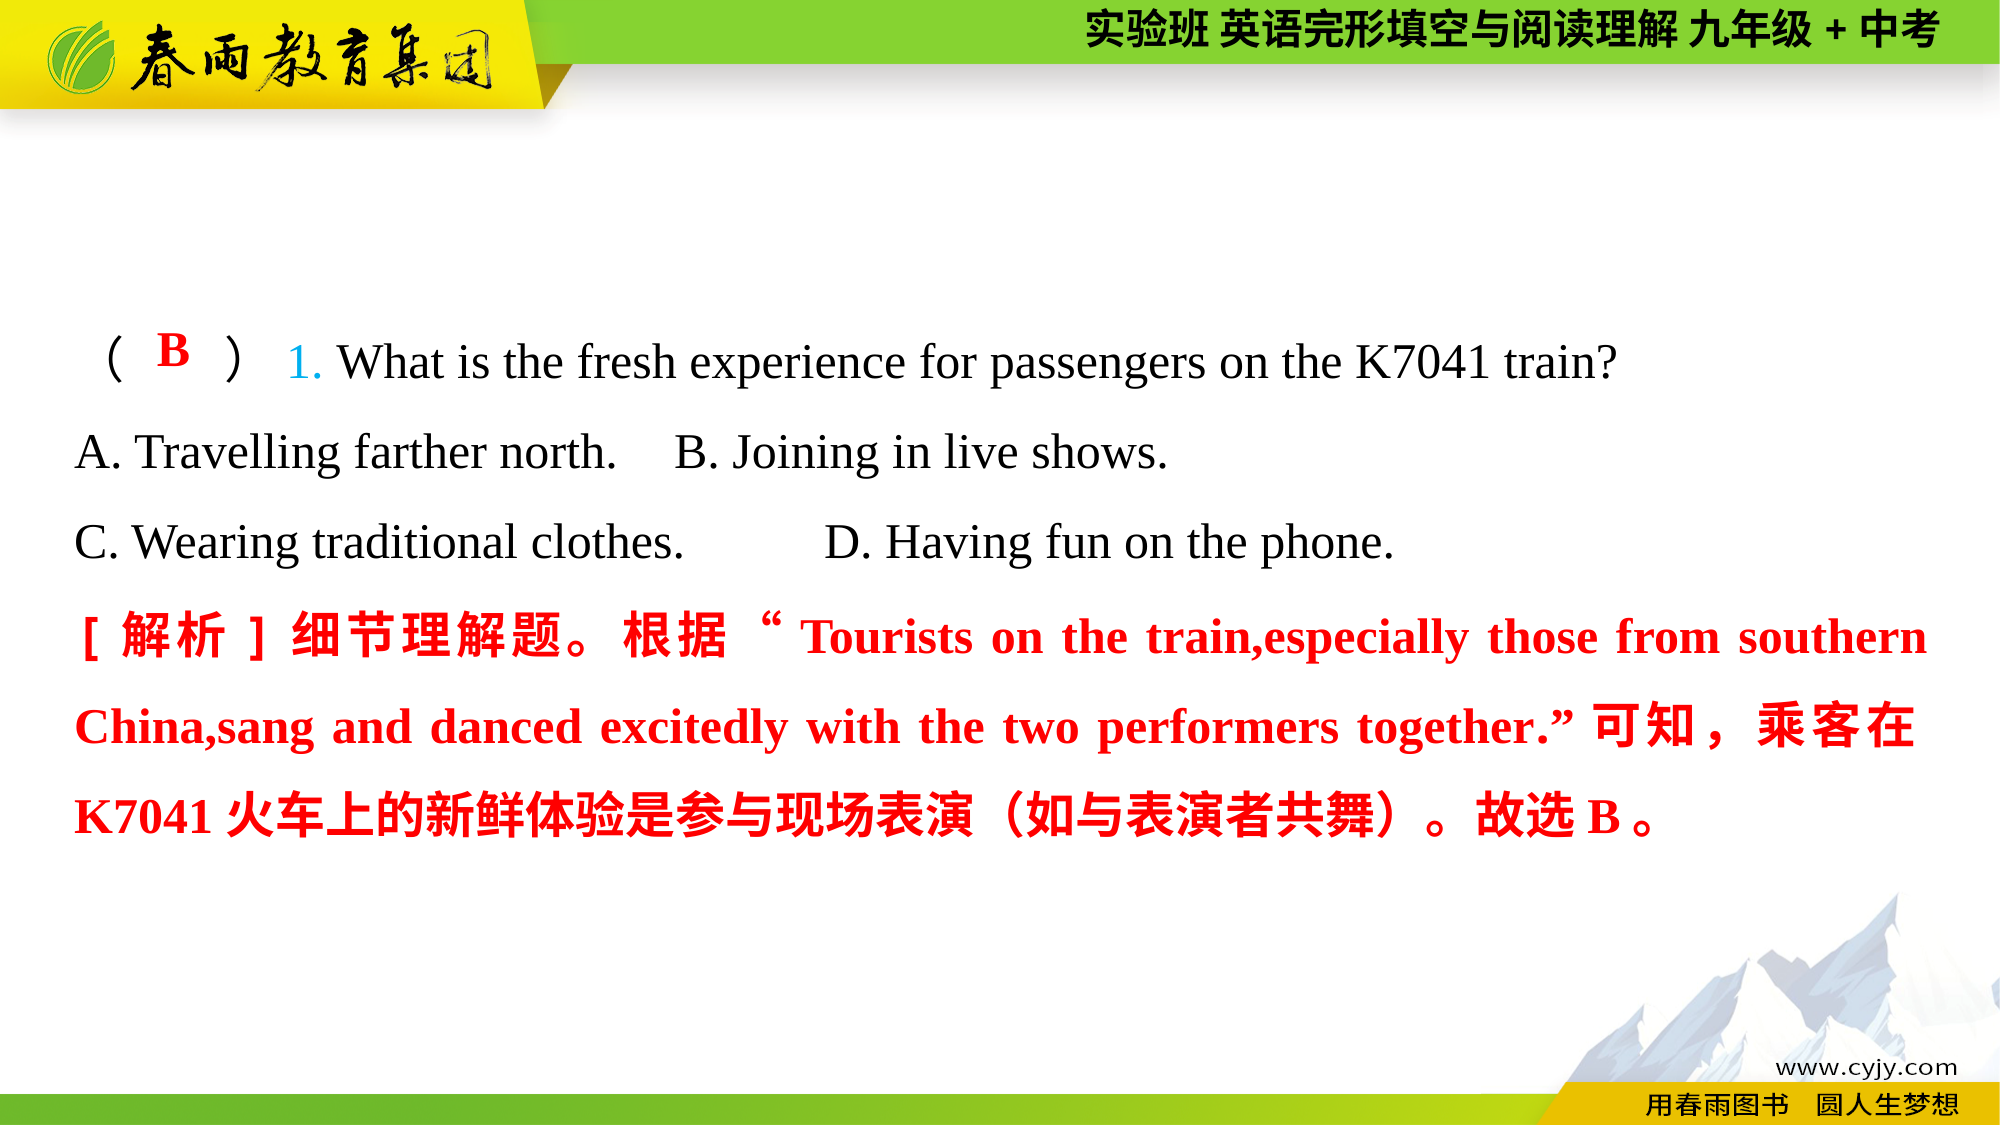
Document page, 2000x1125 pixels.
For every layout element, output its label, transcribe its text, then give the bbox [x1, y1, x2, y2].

text_box [解析]细节理解题。根据“Tourists on the train,especially those from southern China,sang and danced excitedly with the two performers together.”可知，乘客在K7041火车上的新鲜体验是参与现场表演（如与表演者共舞）。故选B。 [59, 579, 1944, 851]
text_box B [141, 308, 205, 384]
list （ ）1. What is the fresh experience for passengers on the K7041 train? A. Travelling farther north. B. Joining in live shows. C. Wearing traditional clothes. D. Having fun on the phone. [59, 290, 1944, 579]
picture [0, 0, 2000, 1125]
